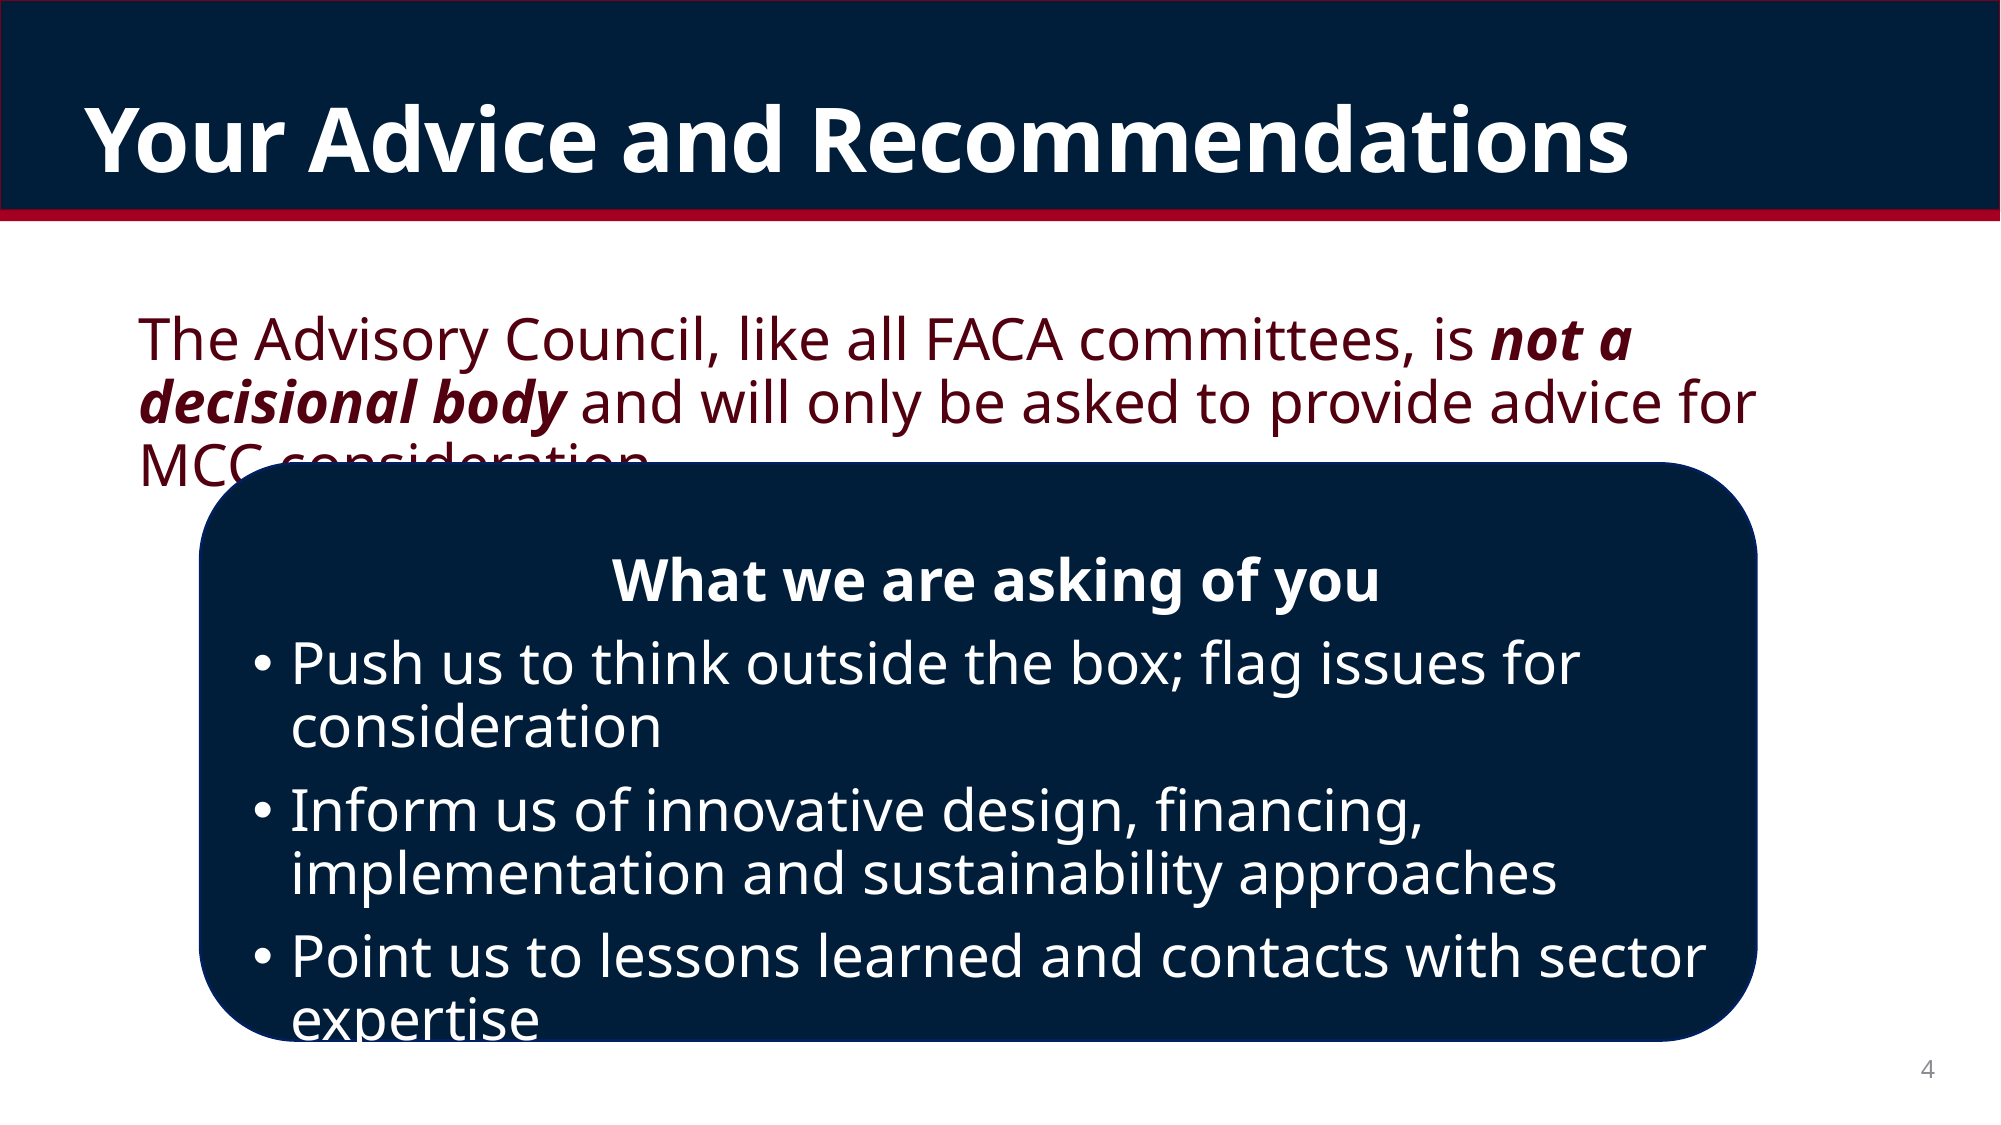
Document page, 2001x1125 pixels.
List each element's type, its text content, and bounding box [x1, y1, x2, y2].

slide_number 4 [1869, 1040, 1950, 1101]
list The Advisory Council, like all FACA committees, is not a decisional body and will only be asked to provide advice for MCC consideration. [108, 302, 1909, 963]
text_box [199, 462, 1757, 1068]
title Your Advice and Recommendations [69, 79, 1725, 199]
